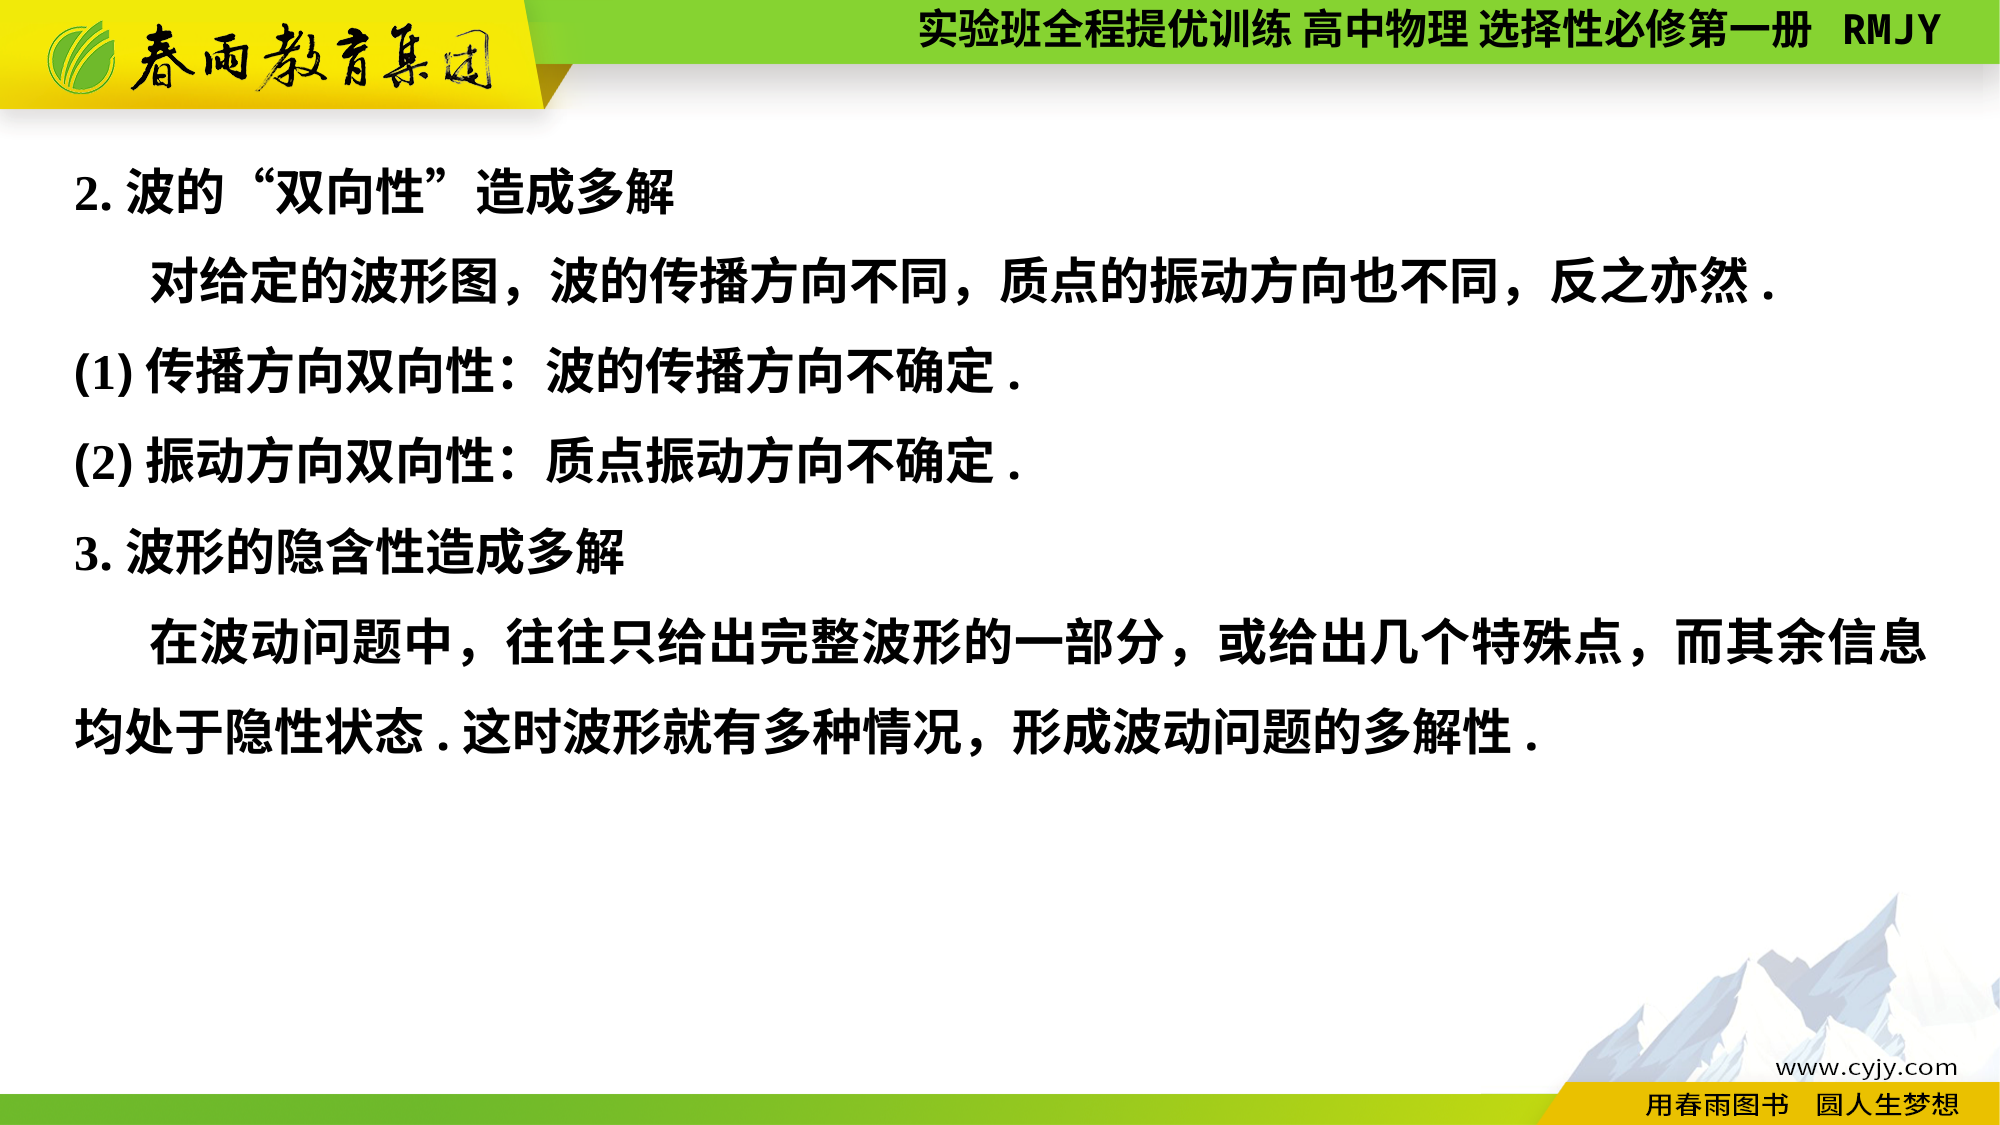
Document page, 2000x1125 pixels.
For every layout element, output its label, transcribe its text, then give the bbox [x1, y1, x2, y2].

list 2.波的“双向性”造成多解 对给定的波形图，波的传播方向不同，质点的振动方向也不同，反之亦然. (1)传播方向双向性：波的传播方向不确定. (2)振动方向双向性：质点振动方向不确定. 3.波形的隐含性造成多解 在波动问题中，往往只给出完整波形的一部分，或给出几个特殊点，而其余信息均处于隐性状态.这时波形就有多种情况，形成波动问题的多解性. [59, 122, 1944, 774]
picture [0, 0, 2000, 1125]
